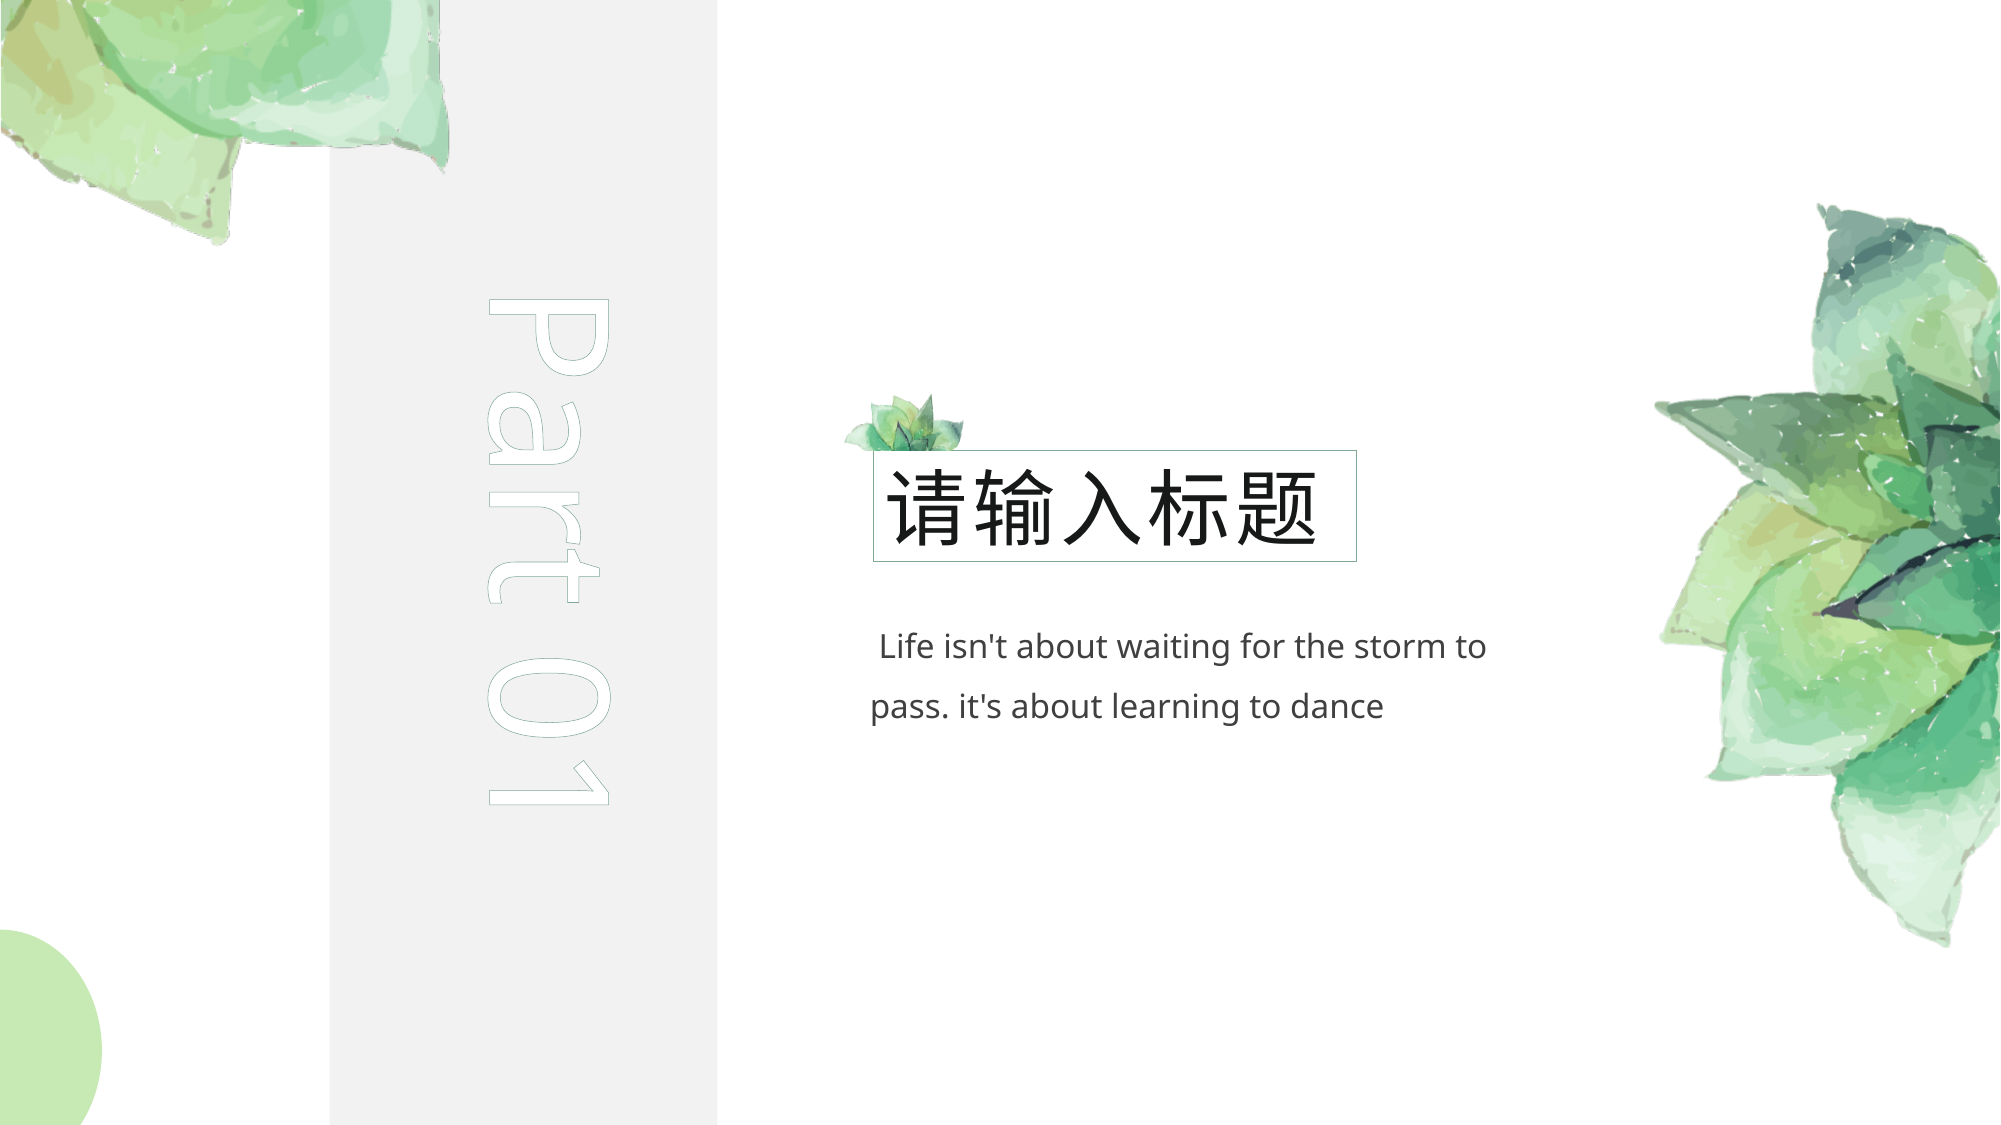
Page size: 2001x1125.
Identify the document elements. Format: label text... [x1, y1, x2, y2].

text_box Life isn't about waiting for the storm to pass. it's about learning to dance [854, 597, 1441, 733]
picture [844, 394, 968, 451]
text_box [0, 928, 103, 1125]
text_box Part 01 [431, 255, 664, 1073]
text_box 请输入标题 [873, 450, 1357, 562]
picture [0, 0, 718, 255]
text_box [329, 255, 718, 1125]
picture [1441, 179, 2000, 948]
